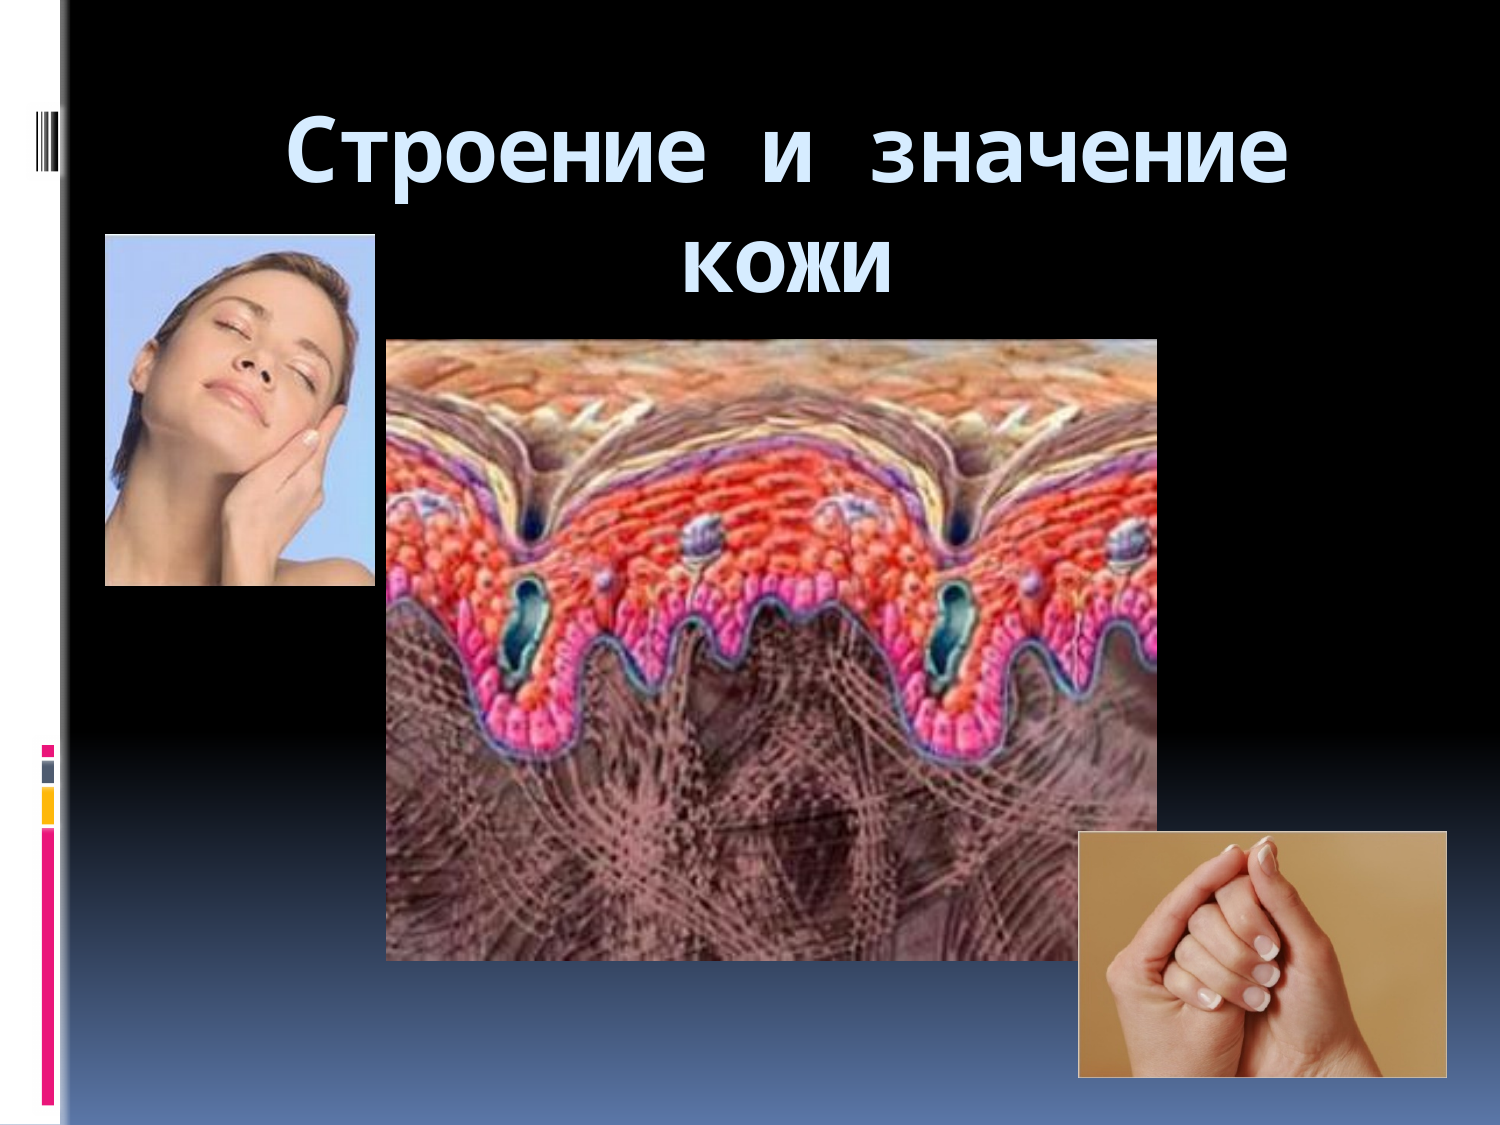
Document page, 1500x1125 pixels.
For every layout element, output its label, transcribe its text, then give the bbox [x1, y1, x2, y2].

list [386, 339, 1158, 962]
title Строение и значение кожи [150, 83, 1425, 234]
picture [1077, 831, 1447, 1079]
picture [104, 233, 376, 587]
